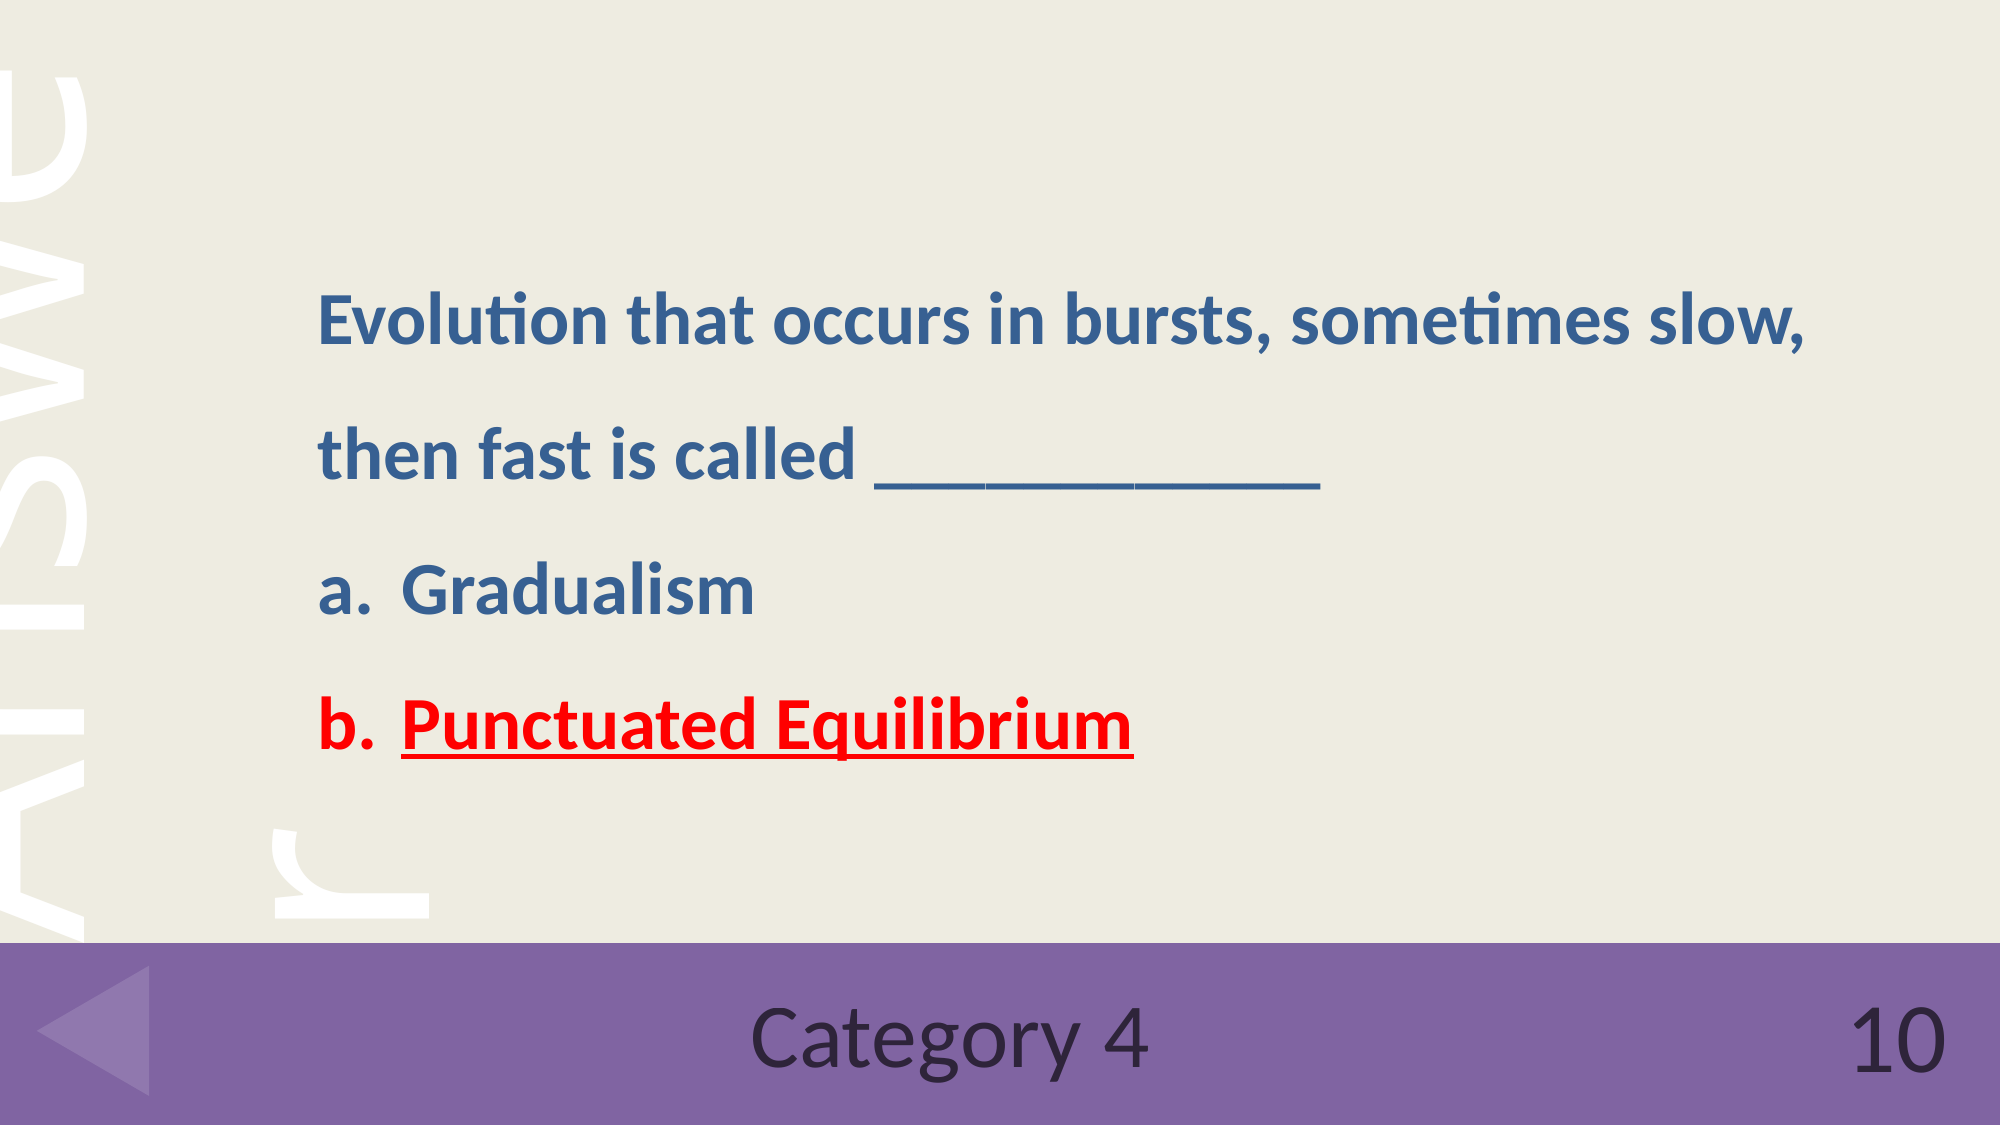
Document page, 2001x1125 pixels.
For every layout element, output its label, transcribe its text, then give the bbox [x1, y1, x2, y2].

list Evolution that occurs in bursts, sometimes slow, then fast is called ____________ Gradualism Punctuated Equilibrium [302, 138, 1850, 850]
title Category 4 [50, 937, 1850, 1125]
list 10 [1850, 967, 1963, 1097]
